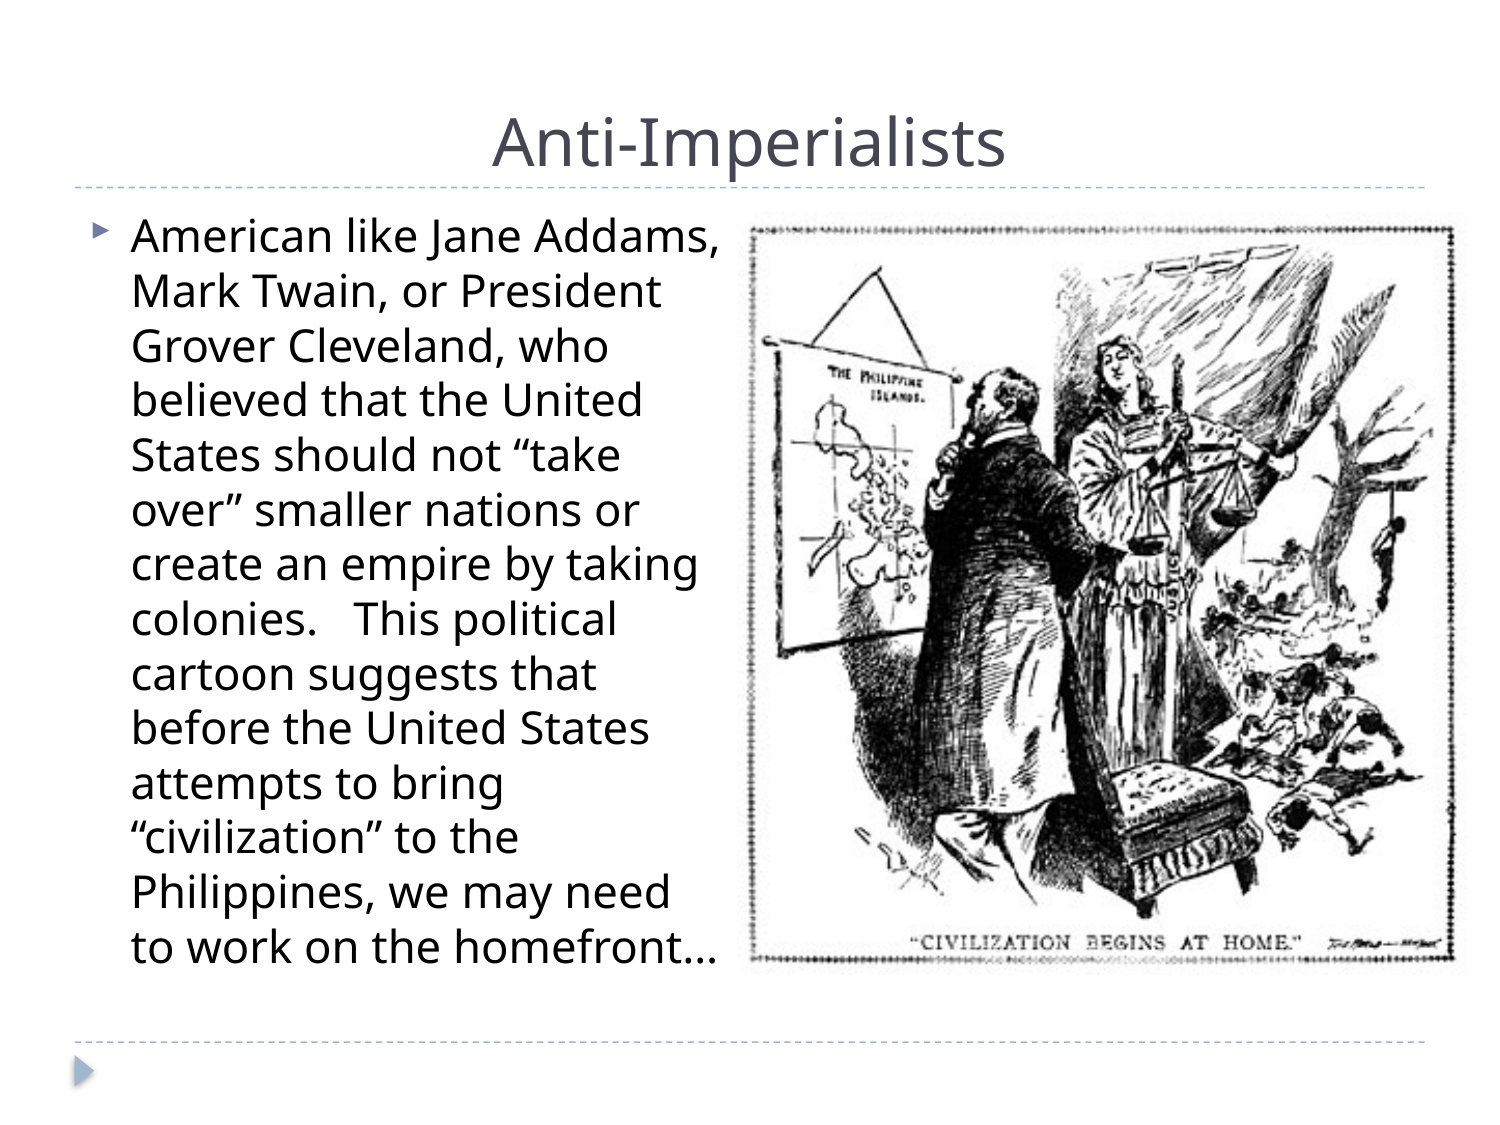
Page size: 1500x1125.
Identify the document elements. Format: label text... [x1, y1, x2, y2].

list American like Jane Addams, Mark Twain, or President Grover Cleveland, who believed that the United States should not “take over” smaller nations or create an empire by taking colonies. This political cartoon suggests that before the United States attempts to bring “civilization” to the Philippines, we may need to work on the homefront… [75, 200, 738, 1010]
title Anti-Imperialists [75, 37, 1425, 188]
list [737, 212, 1467, 976]
